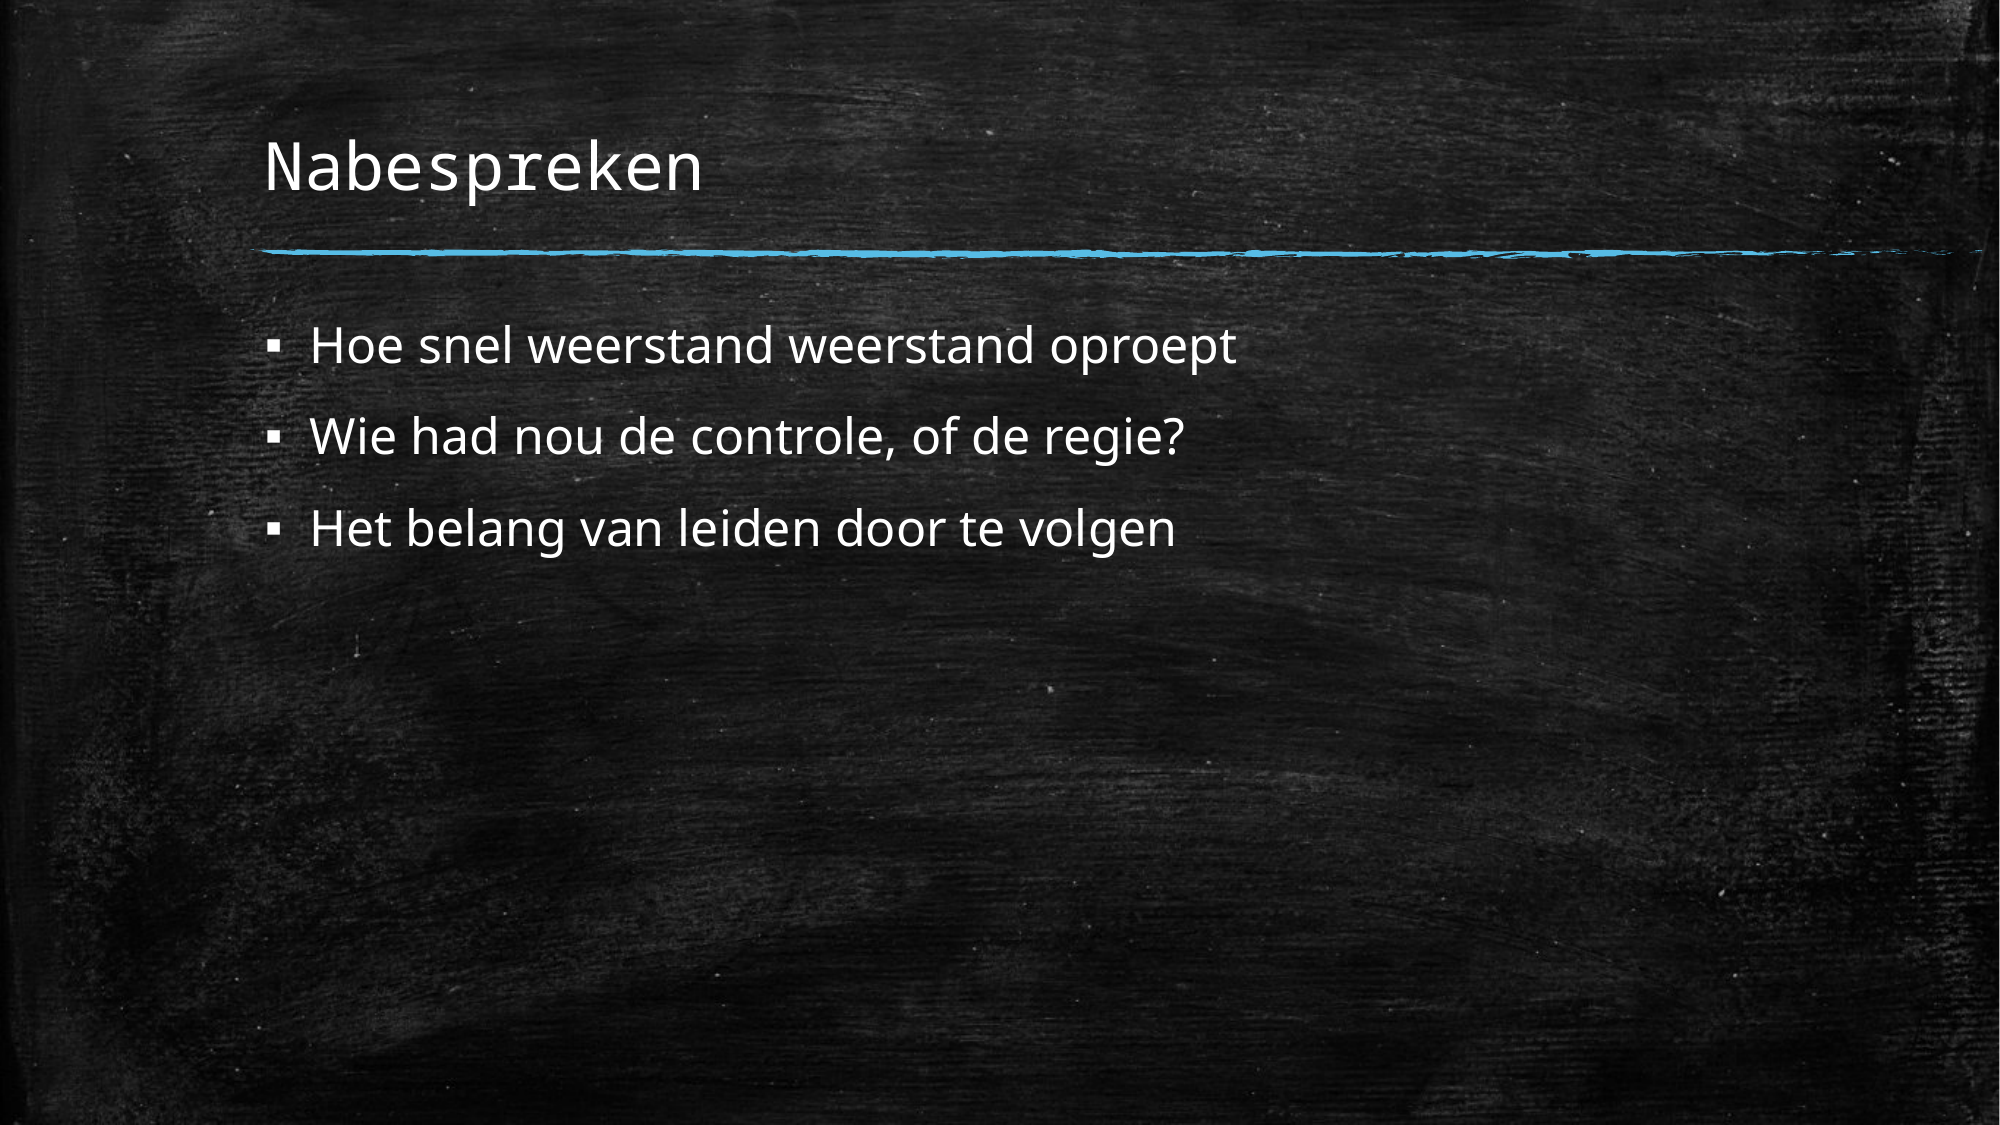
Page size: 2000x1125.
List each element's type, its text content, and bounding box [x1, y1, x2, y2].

title Nabespreken [249, 45, 1750, 213]
list Hoe snel weerstand weerstand oproept Wie had nou de controle, of de regie? Het belang van leiden door te volgen [249, 312, 1750, 1013]
